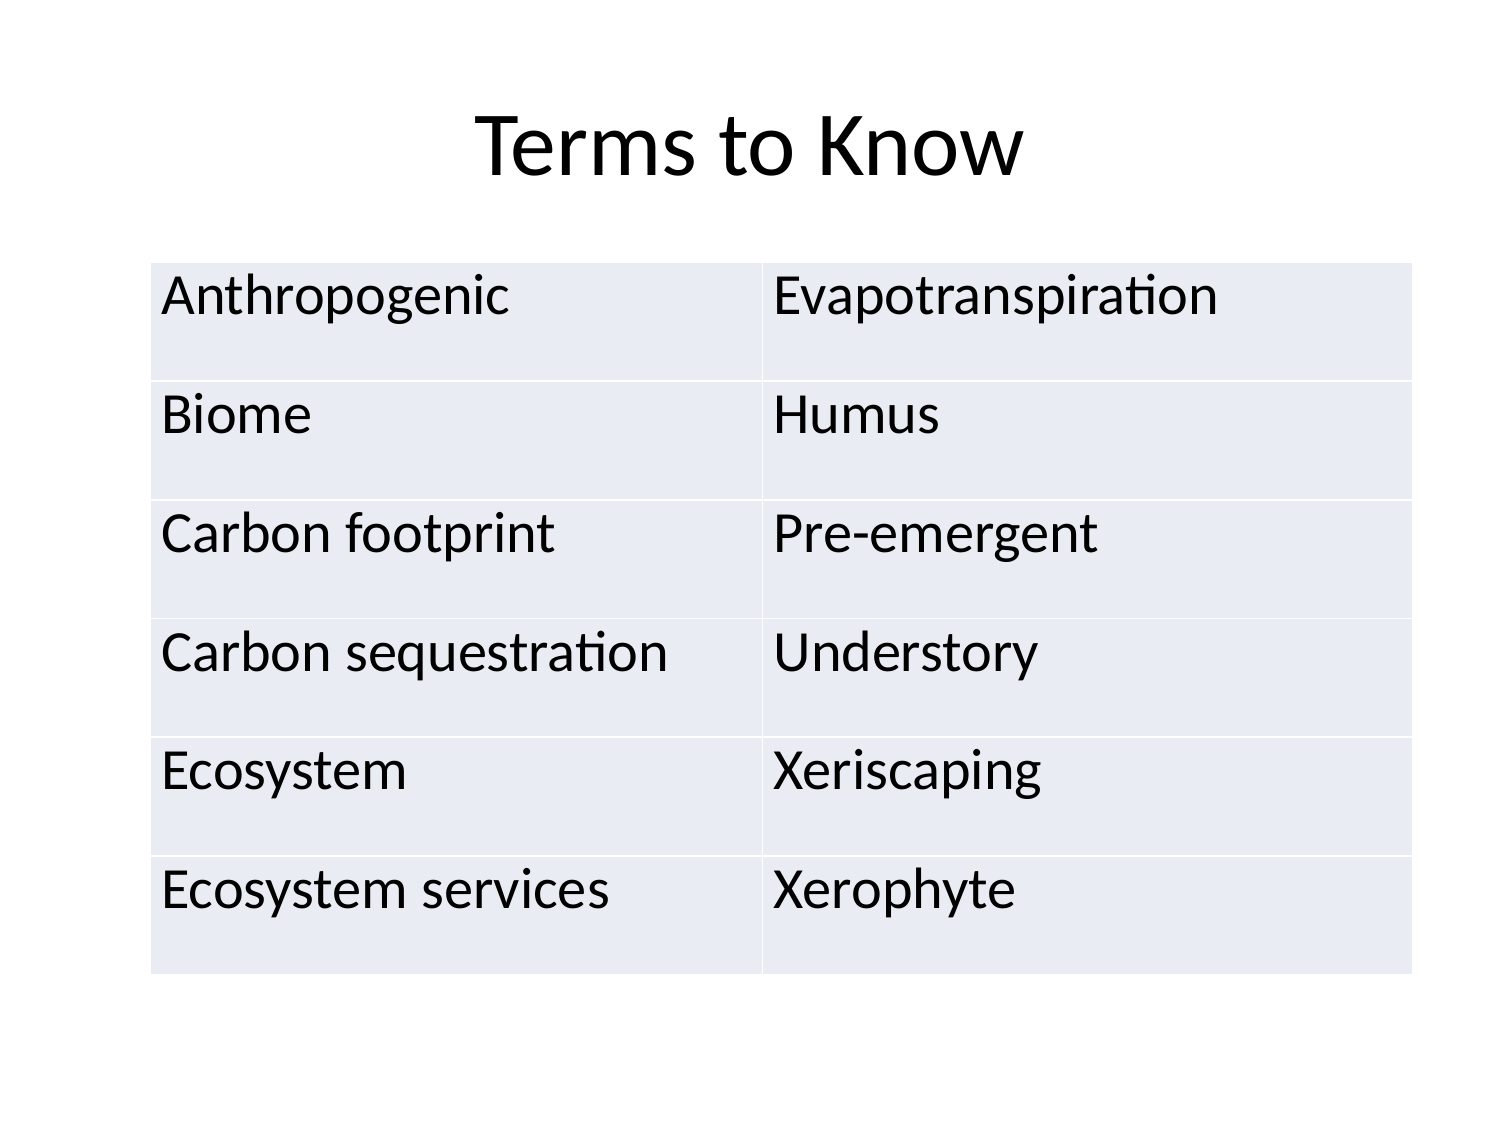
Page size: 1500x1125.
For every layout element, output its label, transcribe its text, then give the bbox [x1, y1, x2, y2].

title Terms to Know [75, 45, 1425, 233]
table_cell Humus [763, 382, 1412, 499]
table_cell Carbon footprint [151, 501, 762, 618]
table_header Evapotranspiration [763, 263, 1412, 380]
table_cell Biome [151, 382, 762, 499]
table_cell Understory [763, 619, 1412, 736]
table_cell Ecosystem [151, 738, 762, 855]
table_header Anthropogenic [151, 263, 762, 380]
table_cell Ecosystem services [151, 857, 762, 974]
table_cell Xeriscaping [763, 738, 1412, 855]
table_cell Xerophyte [763, 857, 1412, 974]
table_cell Pre-emergent [763, 501, 1412, 618]
table_cell Carbon sequestration [151, 619, 762, 736]
